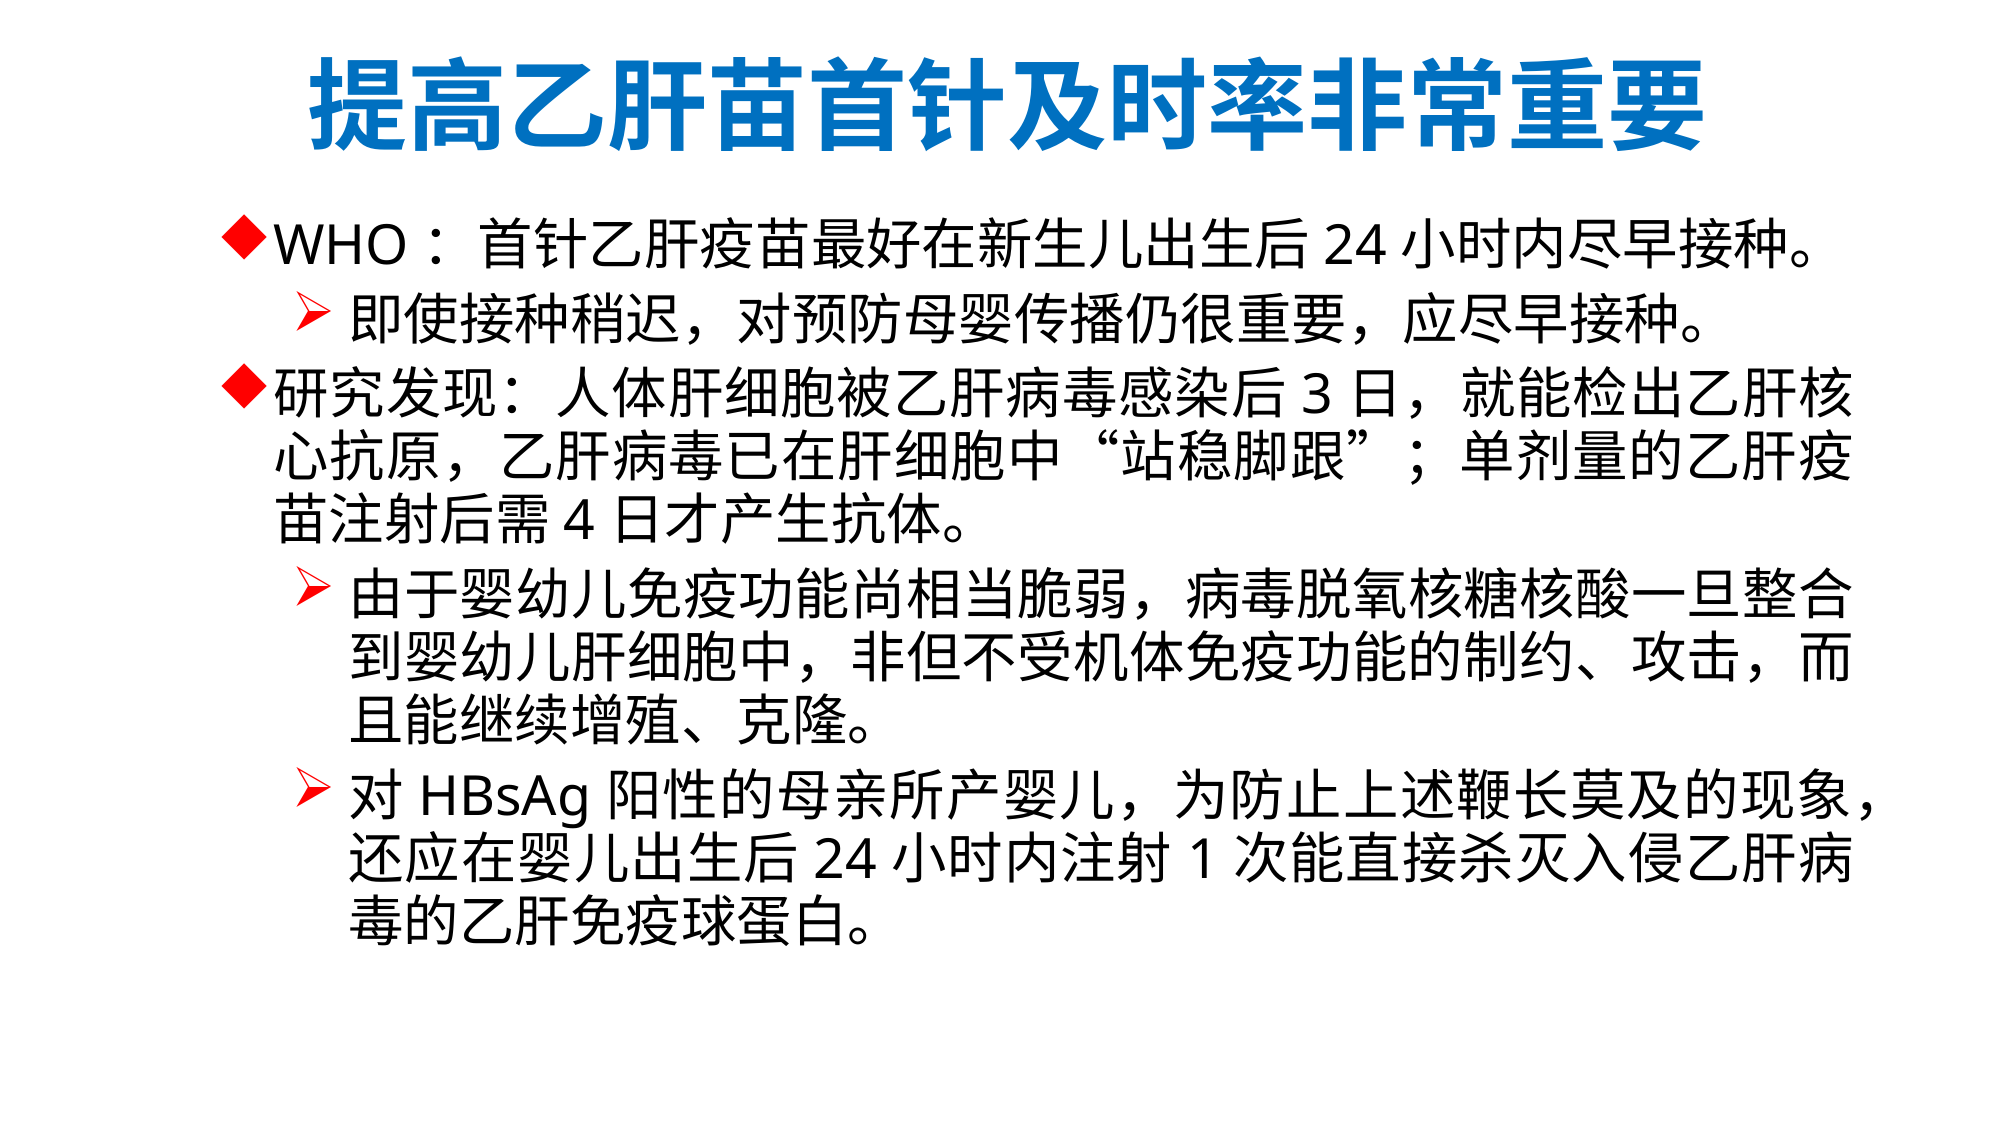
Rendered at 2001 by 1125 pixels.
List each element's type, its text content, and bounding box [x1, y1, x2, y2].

text_box WHO：首针乙肝疫苗最好在新生儿出生后24小时内尽早接种。 即使接种稍迟，对预防母婴传播仍很重要，应尽早接种。 研究发现：人体肝细胞被乙肝病毒感染后3日，就能检出乙肝核心抗原，乙肝病毒已在肝细胞中“站稳脚跟”；单剂量的乙肝疫苗注射后需4日才产生抗体。 由于婴幼儿免疫功能尚相当脆弱，病毒脱氧核糖核酸一旦整合到婴幼儿肝细胞中，非但不受机体免疫功能的制约、攻击，而且能继续增殖、克隆。 对HBsAg阳性的母亲所产婴儿，为防止上述鞭长莫及的现象，还应在婴儿出生后24小时内注射1次能直接杀灭入侵乙肝病毒的乙肝免疫球蛋白。 [202, 206, 1869, 967]
text_box 提高乙肝苗首针及时率非常重要 [165, 39, 1851, 165]
